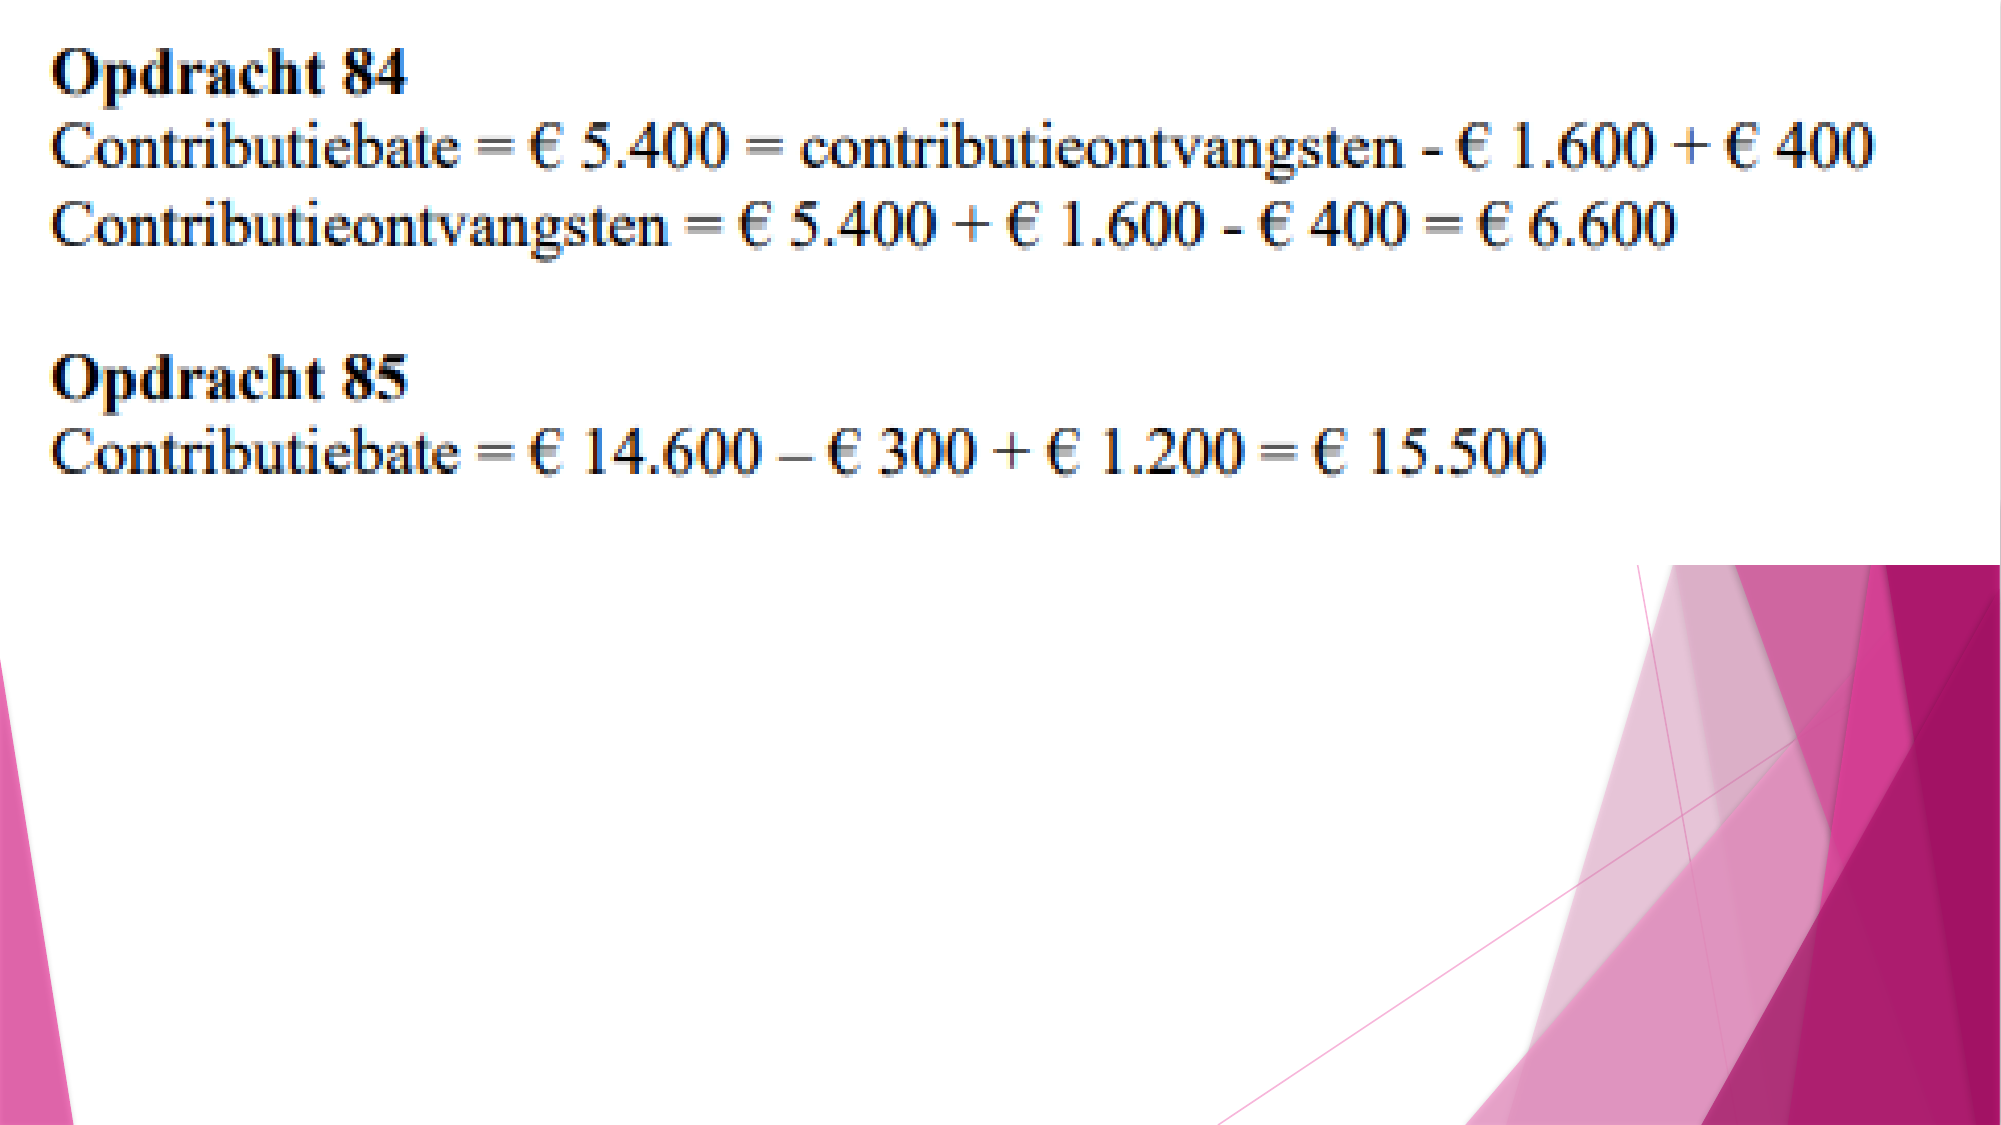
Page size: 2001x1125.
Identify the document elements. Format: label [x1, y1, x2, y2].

picture [0, 0, 2000, 566]
